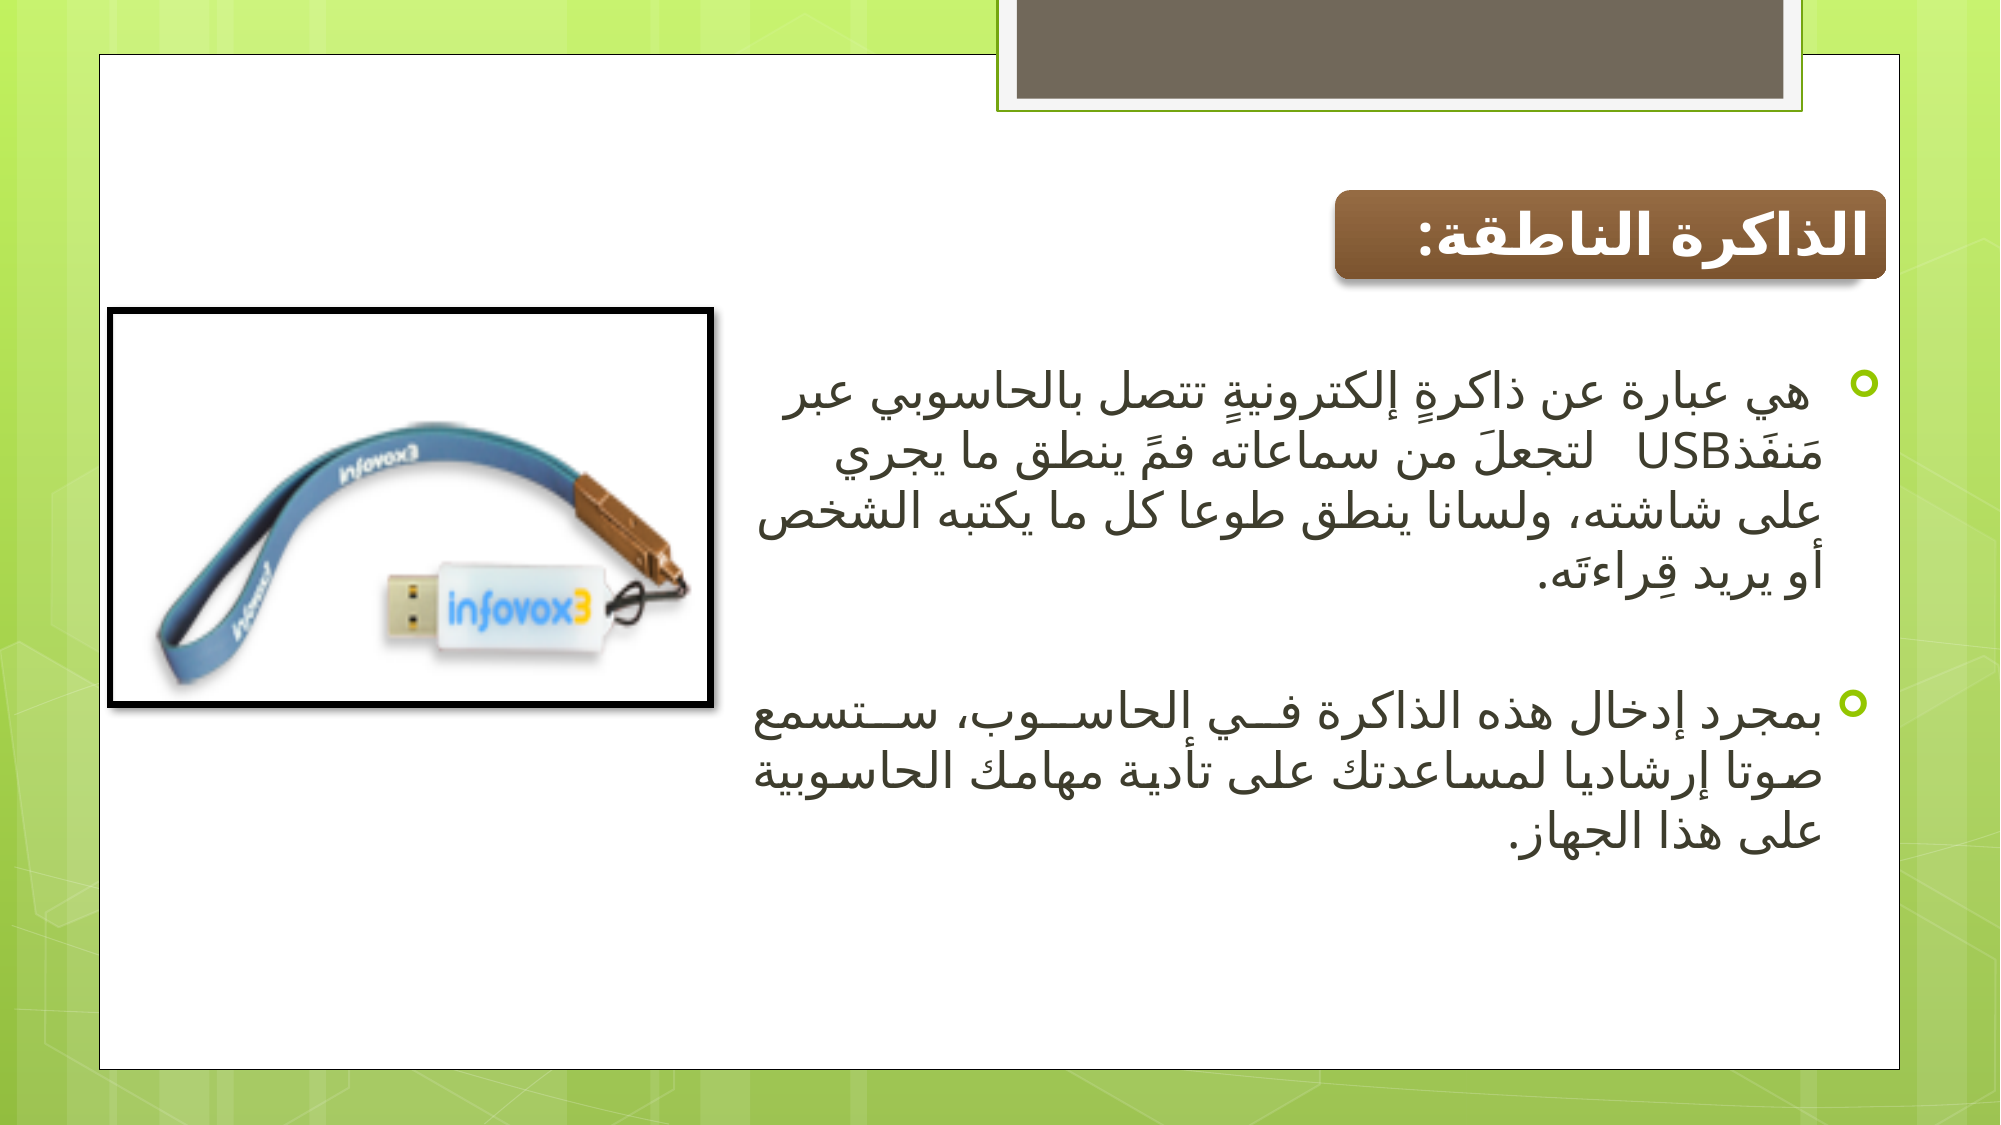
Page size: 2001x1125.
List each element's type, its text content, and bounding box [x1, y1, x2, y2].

picture [113, 313, 708, 702]
list الذاكرة الناطقة: هي عبارة عن ذاكرةٍ إلكترونيةٍ تتصل بالحاسوبي عبر مَنفَذUSB لتجعلَ من سماعاته فمً ينطق ما يجري على شاشته، ولسانا ينطق طوعا كل ما يكتبه الشخص أو يريد قِراءتَه. بمجرد إدخال هذه الذاكرة في الحاسوب، ستسمع صوتا إرشاديا لمساعدتك على تأدية مهامك الحاسوبية على هذا الجهاز. [737, 189, 1897, 996]
